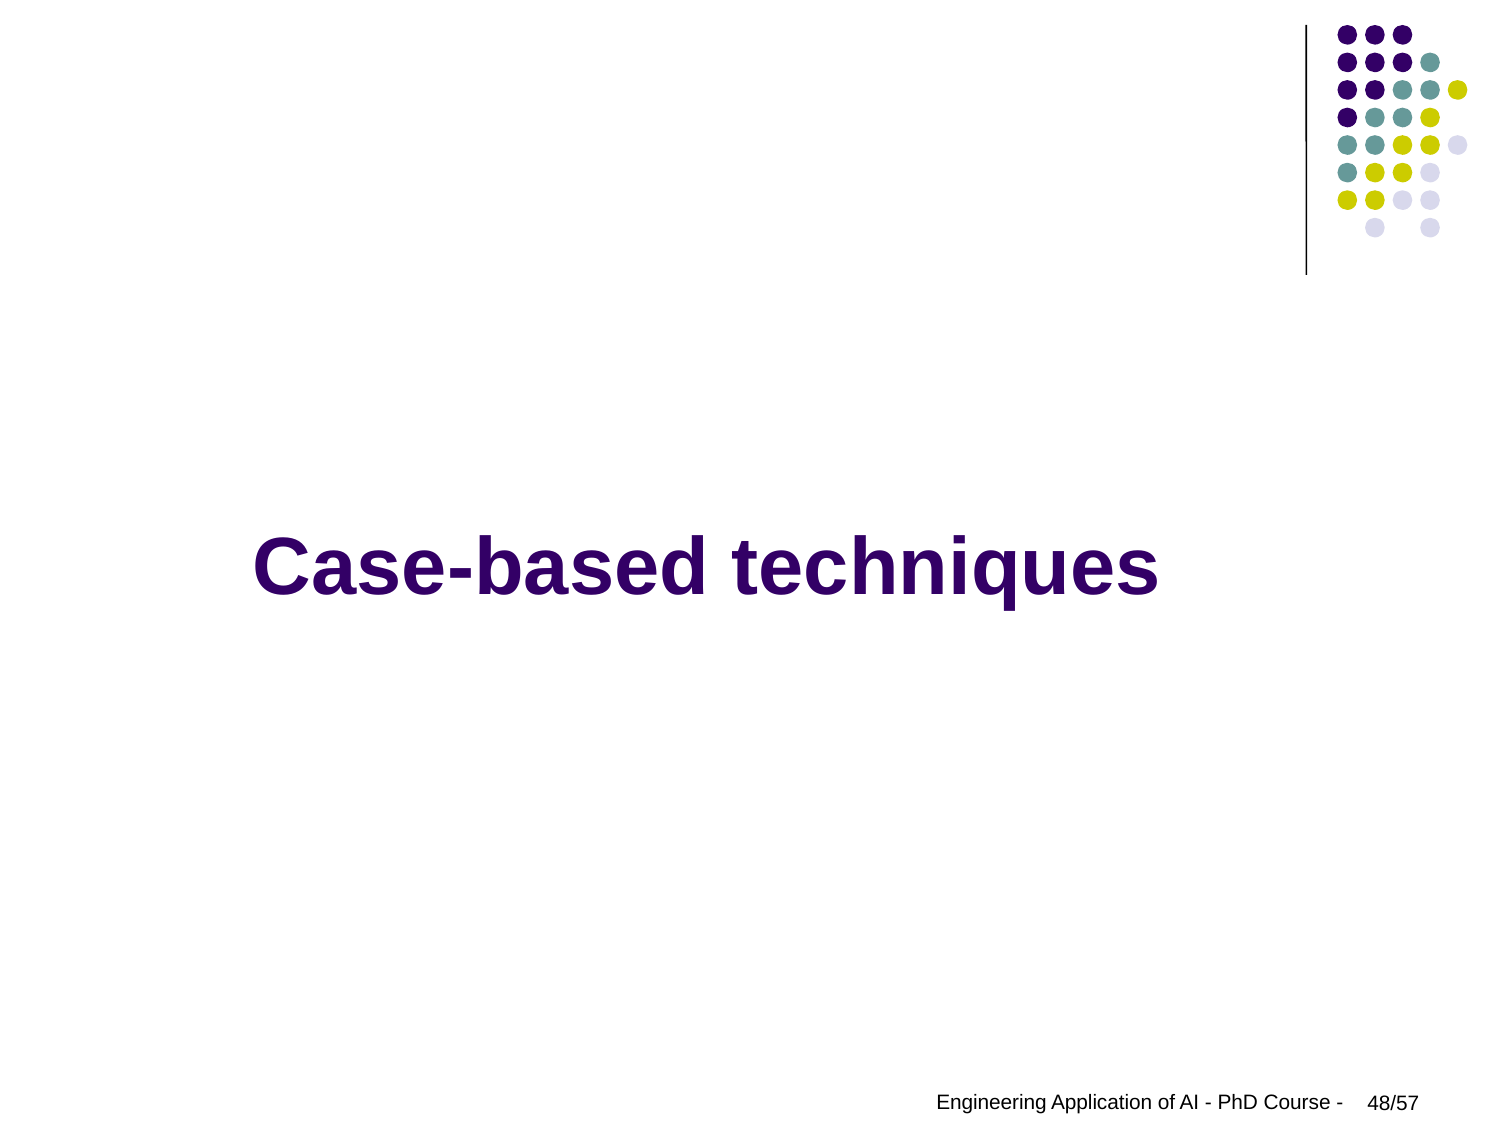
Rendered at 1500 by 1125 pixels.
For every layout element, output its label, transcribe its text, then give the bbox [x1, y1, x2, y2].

slide_number 48/57 [1352, 1082, 1448, 1125]
footer Engineering Application of AI - PhD Course - [855, 1080, 1365, 1125]
title Case-based techniques [88, 503, 1327, 717]
